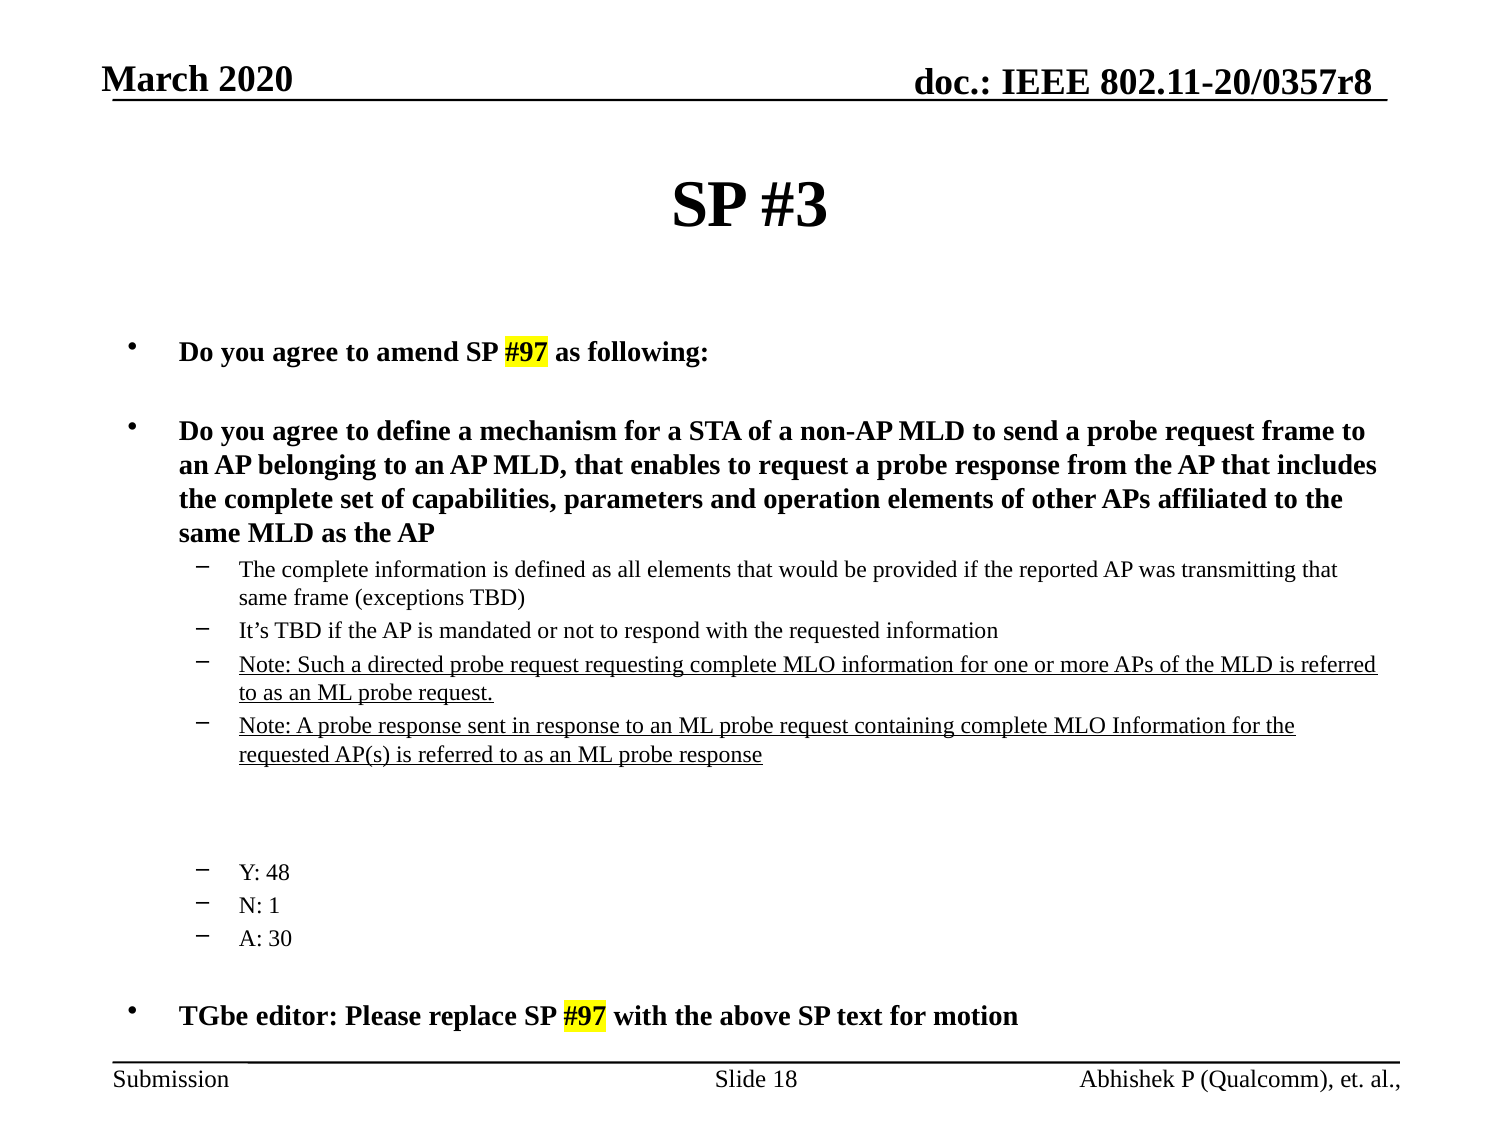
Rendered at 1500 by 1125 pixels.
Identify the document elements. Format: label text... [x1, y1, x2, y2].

footer Abhishek P (Qualcomm), et. al., [949, 1061, 1402, 1093]
slide_number Slide 18 [712, 1061, 801, 1093]
list Do you agree to amend SP #97 as following: Do you agree to define a mechanism for a STA of a non-AP MLD to send a probe request frame to an AP belonging to an AP MLD, that enables to request a probe response from the AP that includes the complete set of capabilities, parameters and operation elements of other APs affiliated to the same MLD as the AP The complete information is defined as all elements that would be provided if the reported AP was transmitting that same frame (exceptions TBD) It’s TBD if the AP is mandated or not to respond with the requested information Note: Such a directed probe request requesting complete MLO information for one or more APs of the MLD is referred to as an ML probe request. Note: A probe response sent in response to an ML probe request containing complete MLO Information for the requested AP(s) is referred to as an ML probe response Y: 48 N: 1 A: 30 TGbe editor: Please replace SP #97 with the above SP text for motion [112, 324, 1402, 1052]
title SP #3 [112, 112, 1388, 288]
